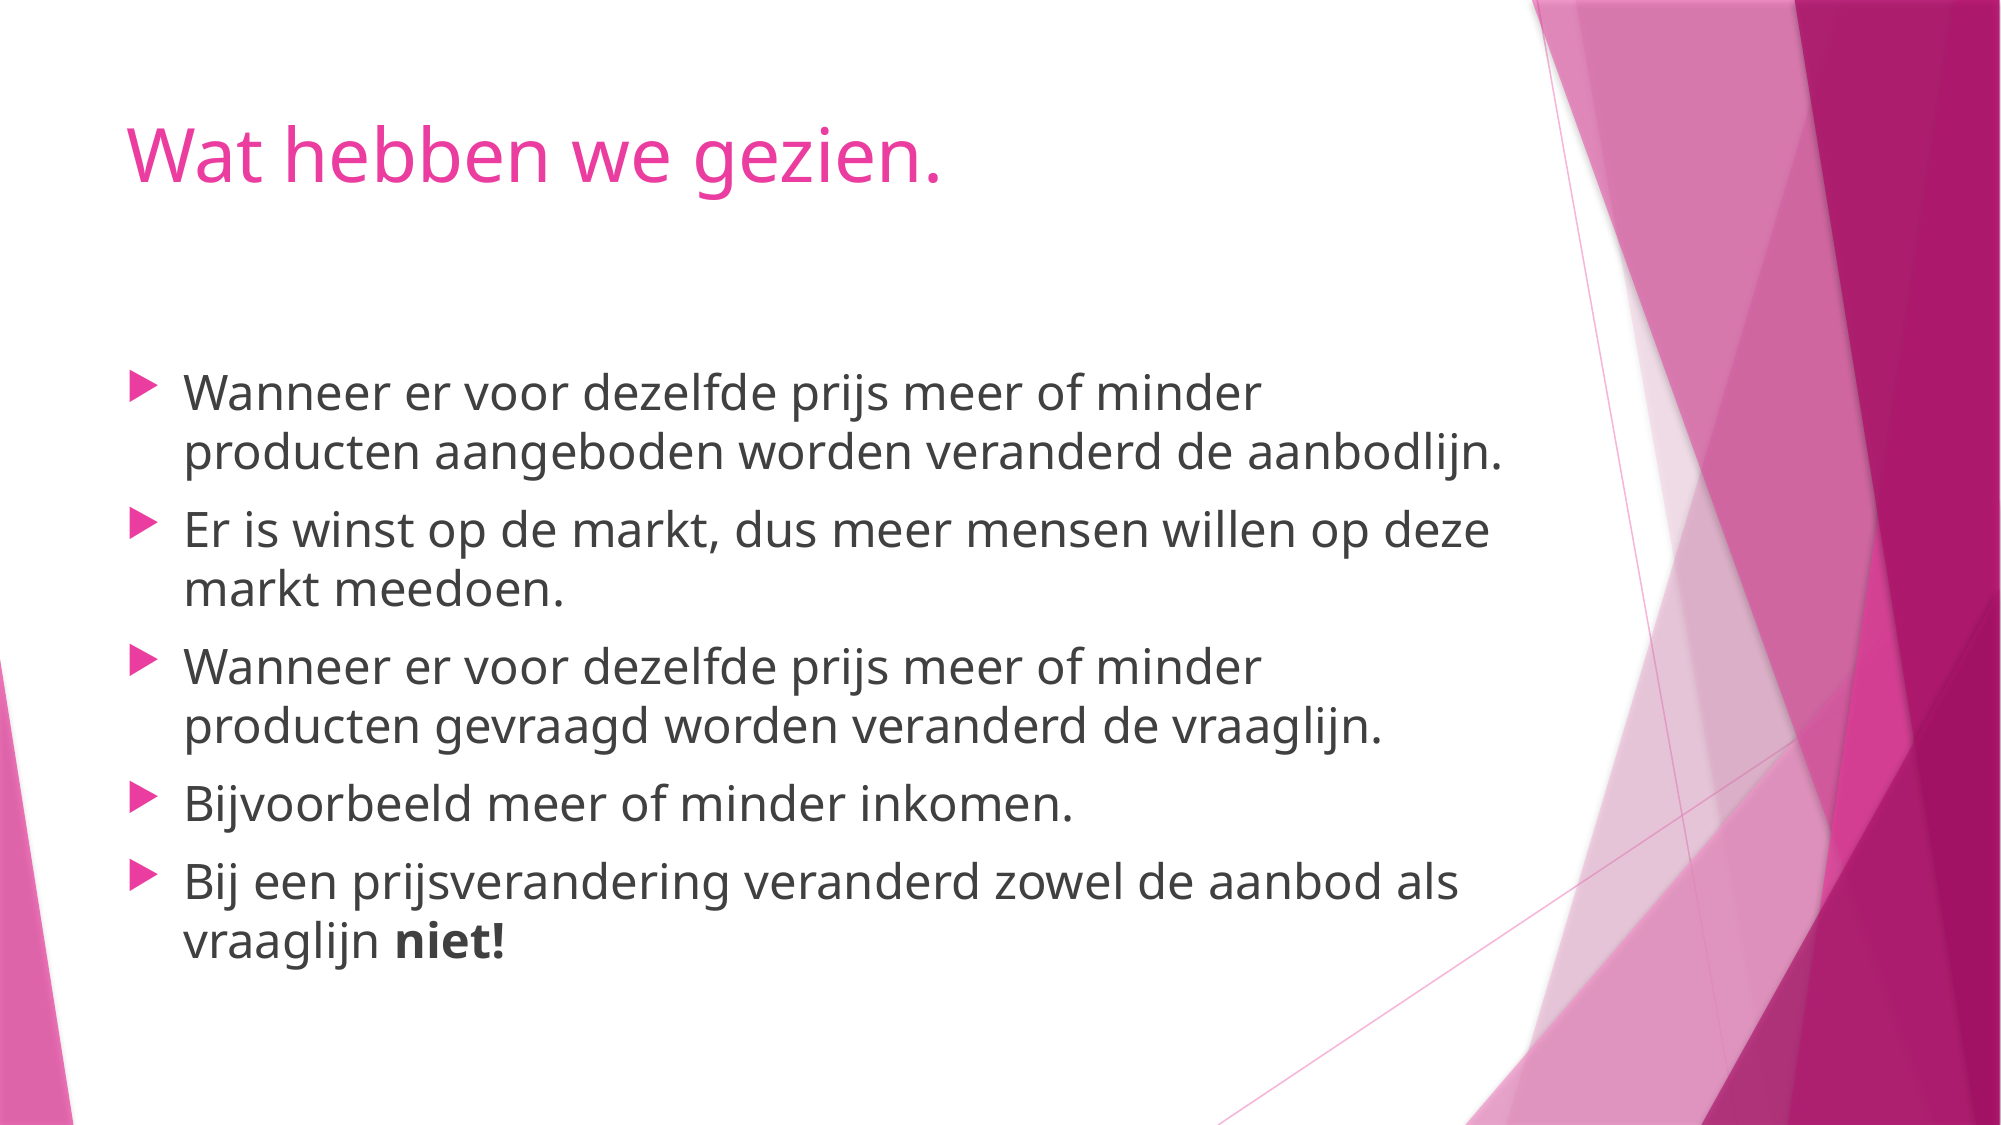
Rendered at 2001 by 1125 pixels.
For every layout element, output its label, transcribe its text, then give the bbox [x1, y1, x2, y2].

list Wanneer er voor dezelfde prijs meer of minder producten aangeboden worden veranderd de aanbodlijn. Er is winst op de markt, dus meer mensen willen op deze markt meedoen. Wanneer er voor dezelfde prijs meer of minder producten gevraagd worden veranderd de vraaglijn. Bijvoorbeeld meer of minder inkomen. Bij een prijsverandering veranderd zowel de aanbod als vraaglijn niet! [111, 354, 1522, 992]
title Wat hebben we gezien. [111, 99, 1522, 317]
